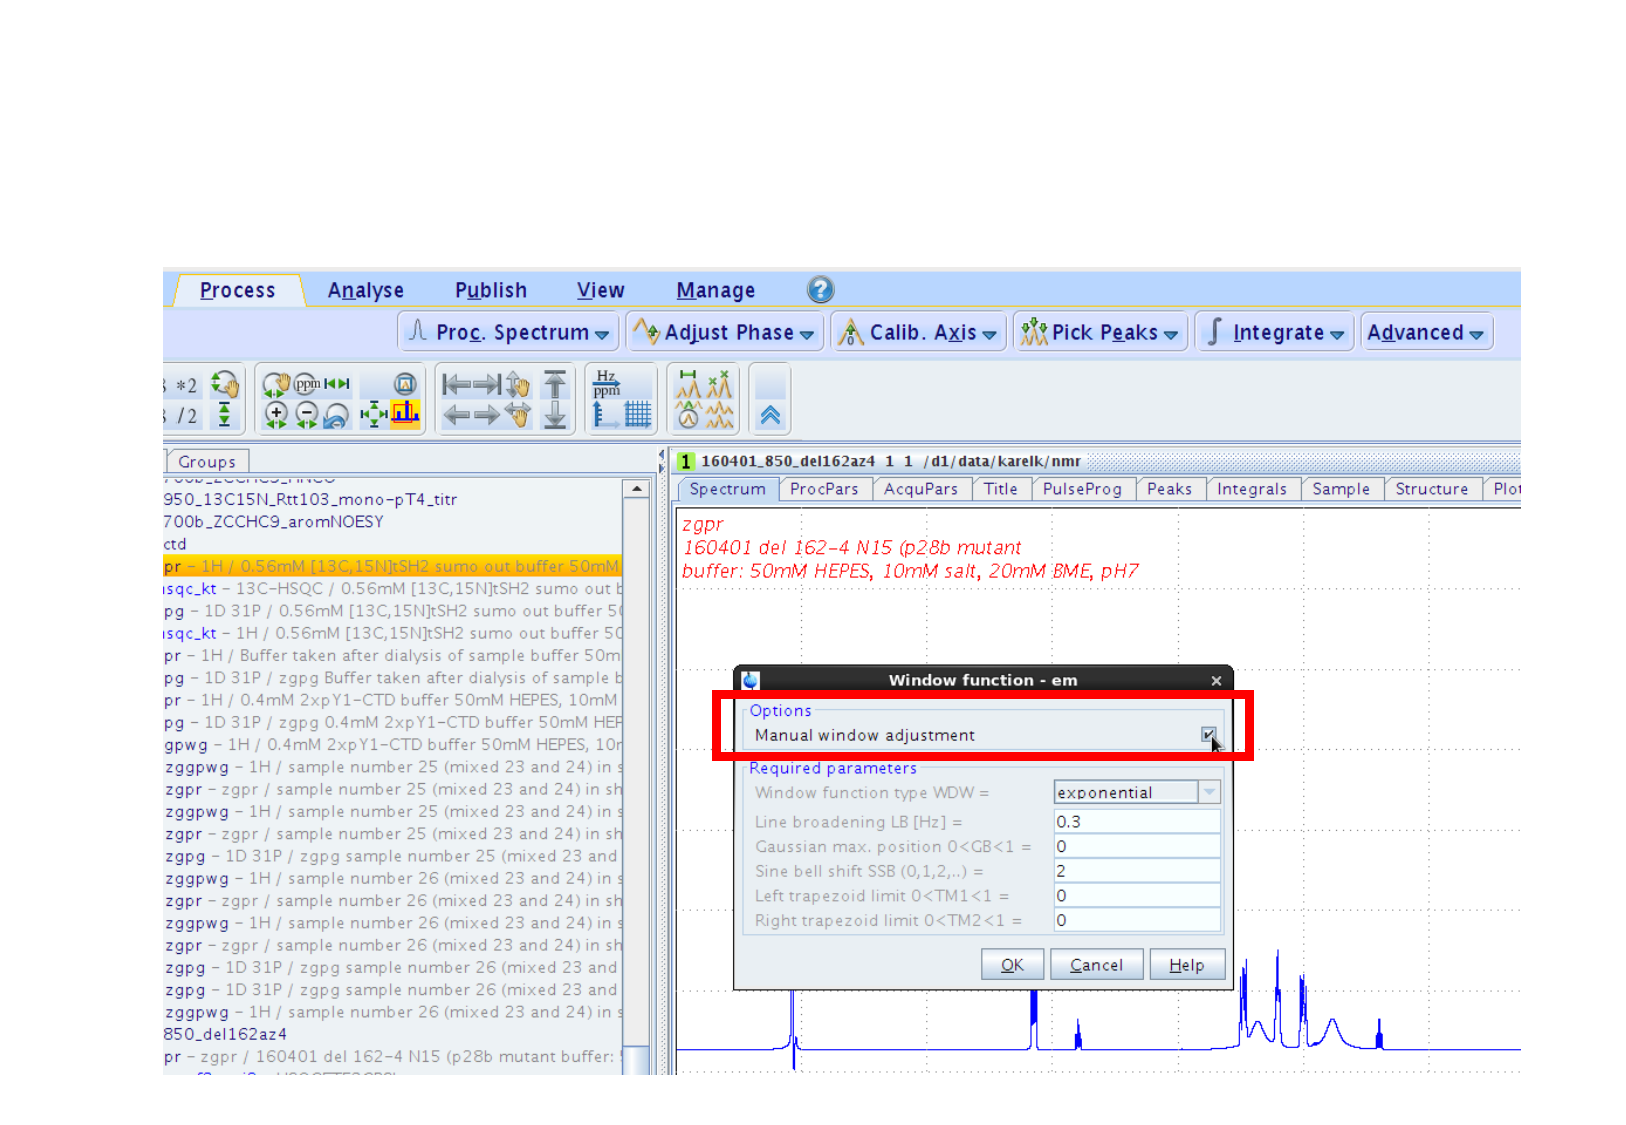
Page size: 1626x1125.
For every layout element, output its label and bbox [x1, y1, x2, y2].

picture [163, 267, 1521, 1075]
